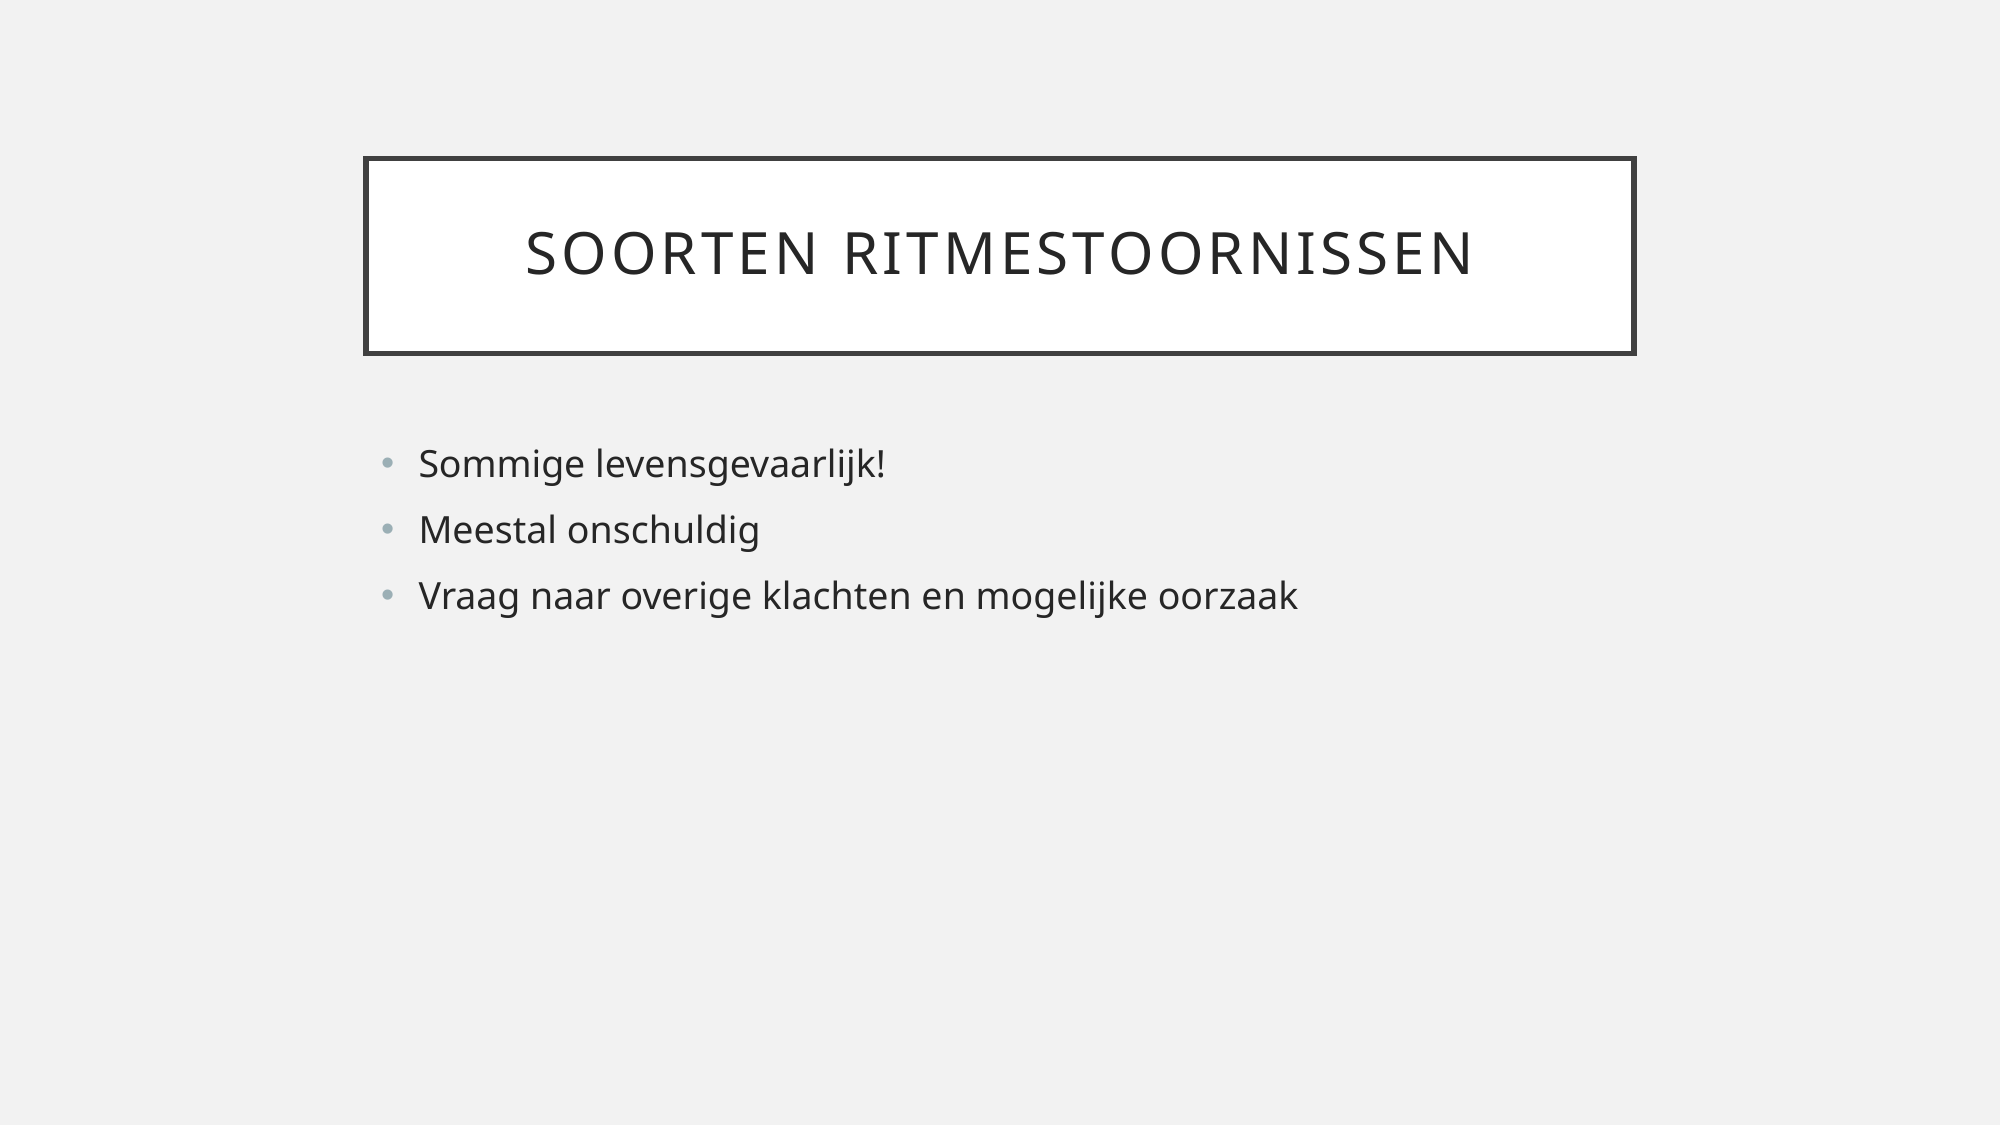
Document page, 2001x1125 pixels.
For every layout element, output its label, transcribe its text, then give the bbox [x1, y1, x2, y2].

list Sommige levensgevaarlijk! Meestal onschuldig Vraag naar overige klachten en mogelijke oorzaak [366, 432, 1634, 942]
title Soorten ritmestoornissen [363, 156, 1637, 356]
